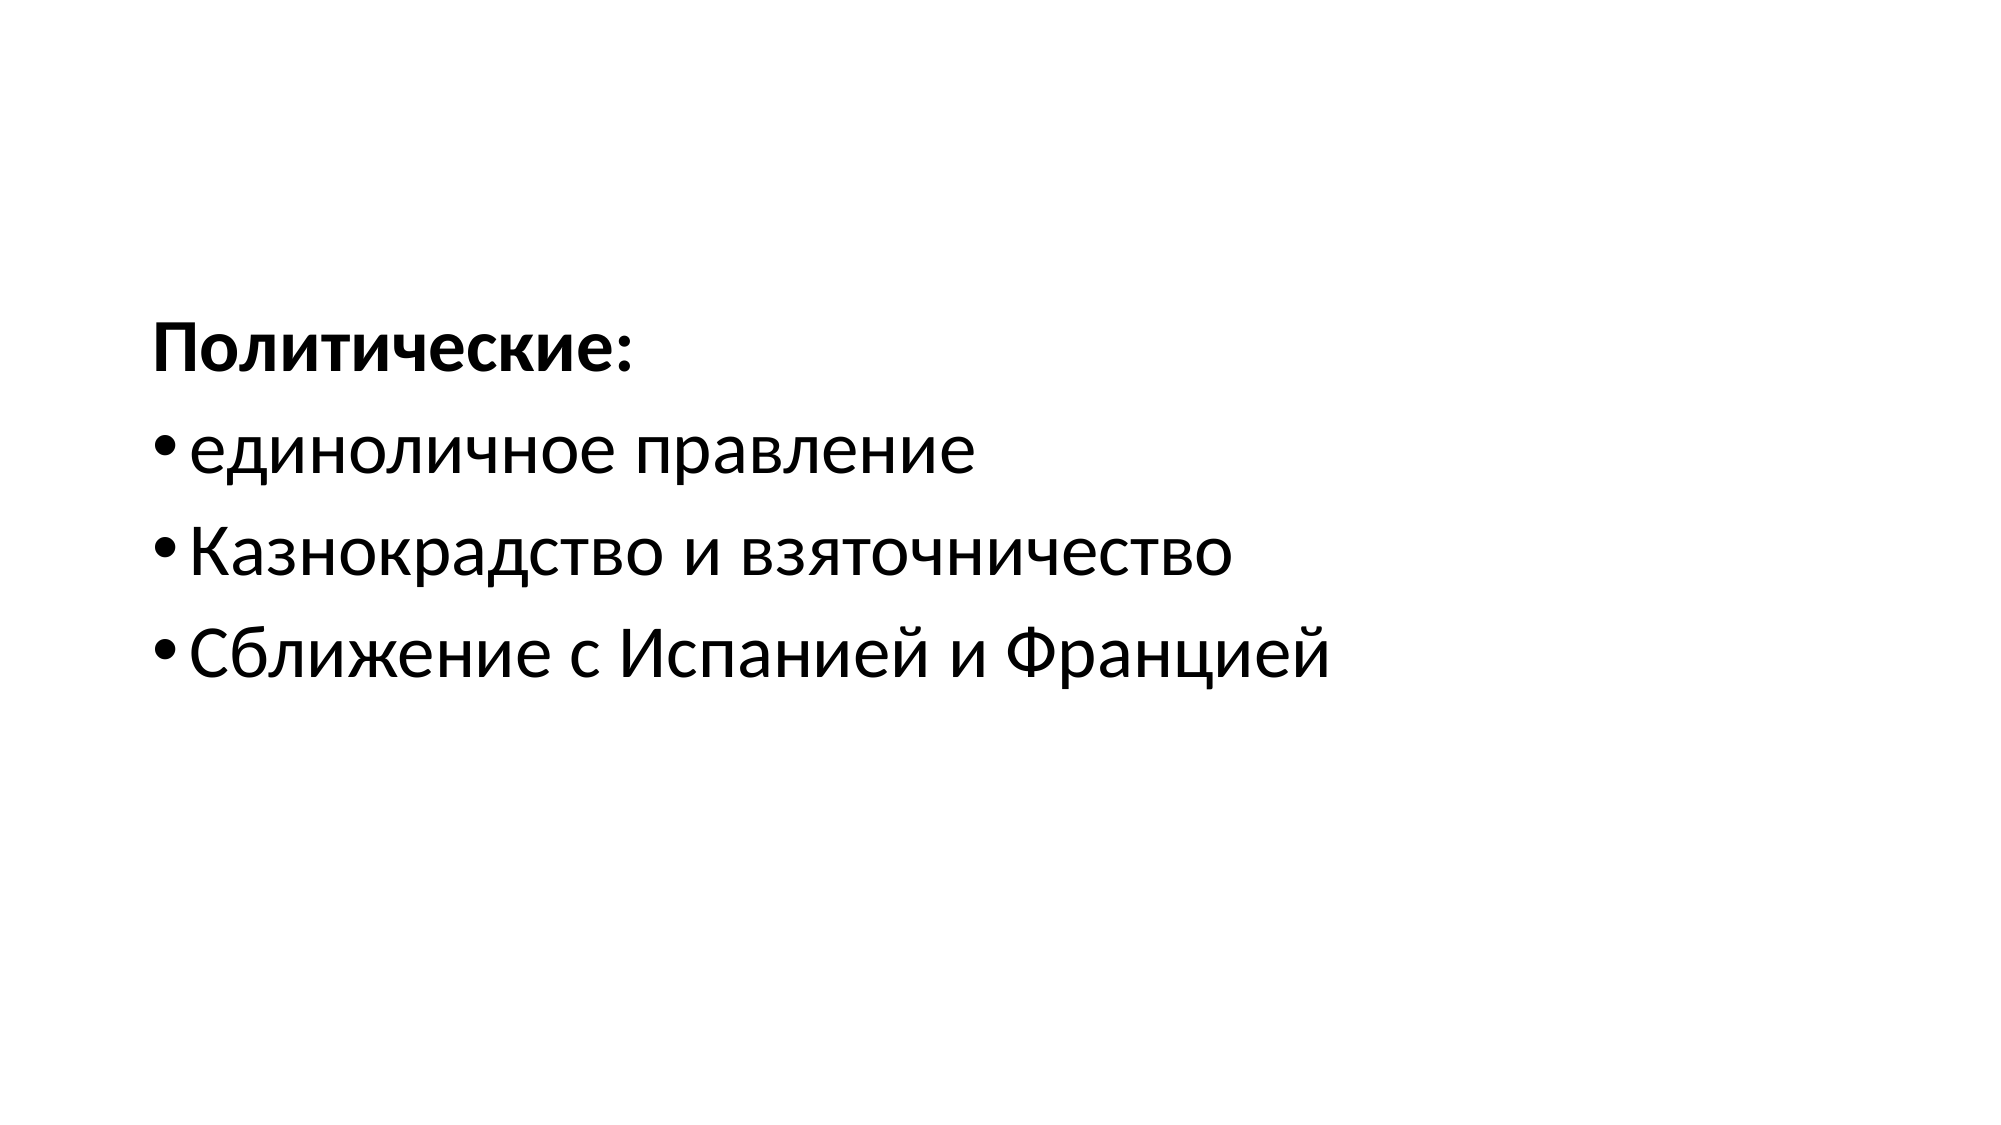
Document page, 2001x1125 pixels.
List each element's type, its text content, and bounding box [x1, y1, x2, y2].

list Политические: единоличное правление Казнокрадство и взяточничество Сближение с Испанией и Францией [137, 299, 1863, 1014]
